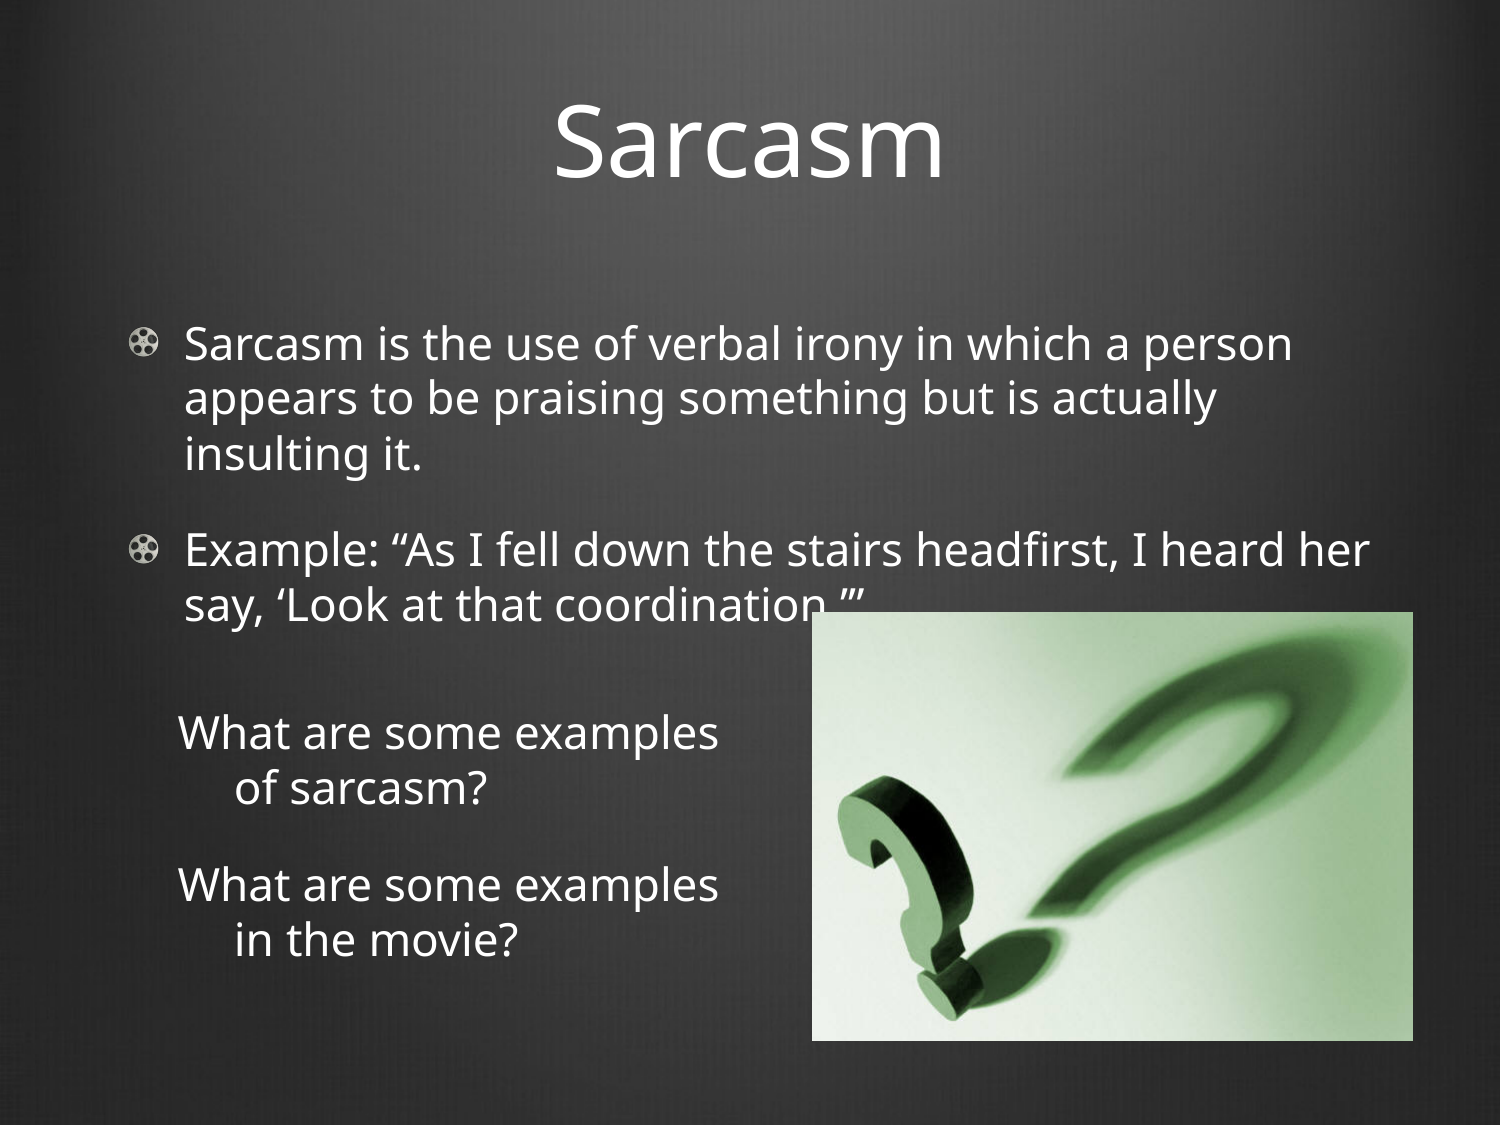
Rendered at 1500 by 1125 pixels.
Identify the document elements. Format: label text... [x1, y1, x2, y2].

title Sarcasm [112, 19, 1388, 255]
picture [127, 532, 160, 565]
picture [812, 612, 1413, 1041]
list Sarcasm is the use of verbal irony in which a person appears to be praising something but is actually insulting it. Example: “As I fell down the stairs headfirst, I heard her say, ‘Look at that coordination.’” [112, 306, 1388, 1005]
text_box What are some examples of sarcasm? What are some examples in the movie? [162, 599, 738, 1036]
picture [127, 325, 160, 358]
